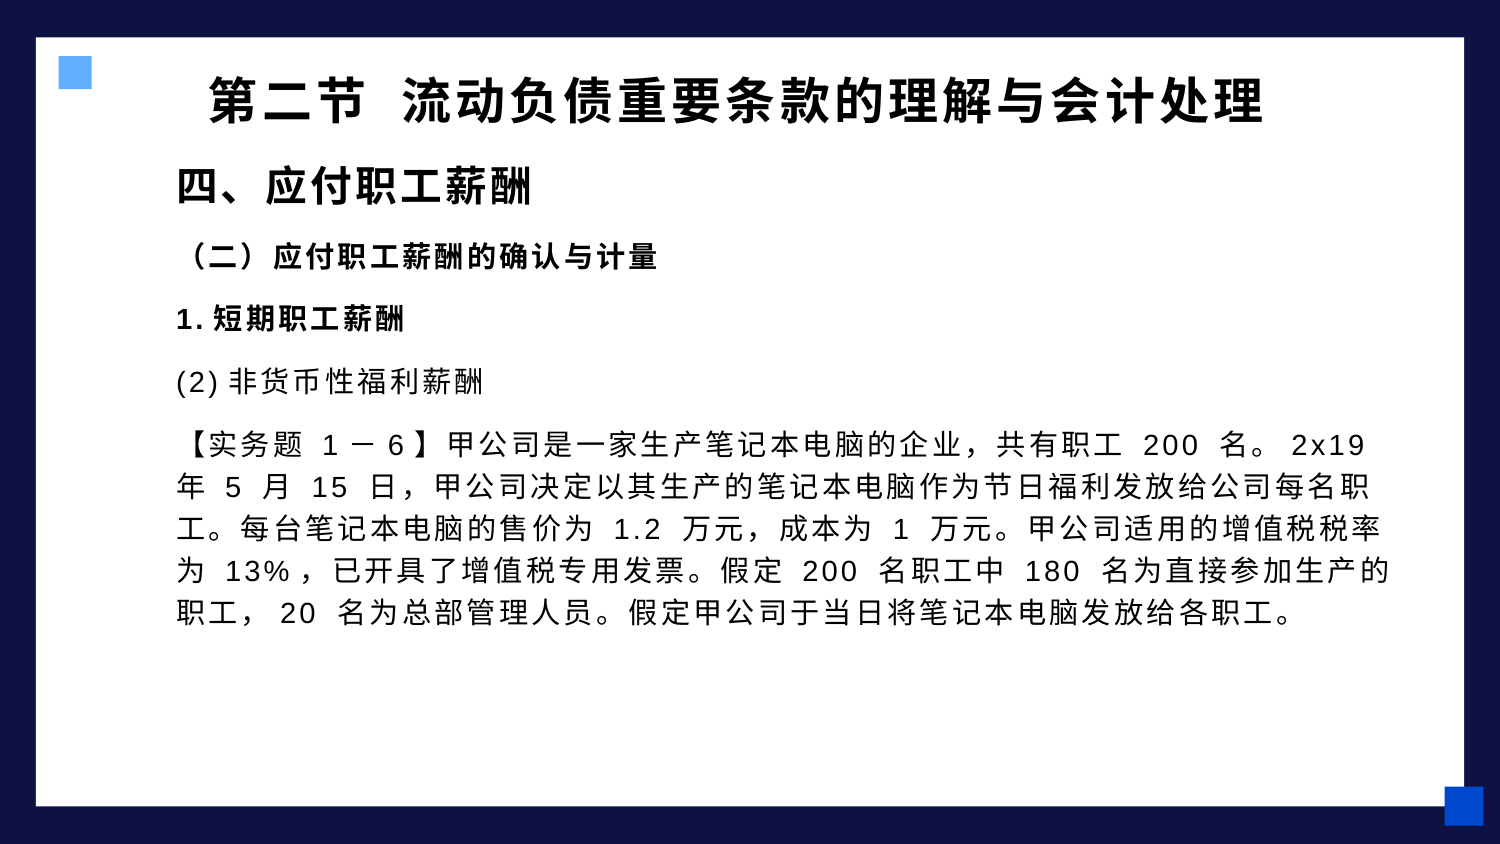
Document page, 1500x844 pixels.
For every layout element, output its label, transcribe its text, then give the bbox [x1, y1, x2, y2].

title 第二节 流动负债重要条款的理解与会计处理 [141, 48, 1327, 138]
list 四、应付职工薪酬 （二）应付职工薪酬的确认与计量 1.短期职工薪酬 (2)非货币性福利薪酬 【实务题 1－6】甲公司是一家生产笔记本电脑的企业，共有职工 200 名。2x19 年 5 月 15 日，甲公司决定以其生产的笔记本电脑作为节日福利发放给公司每名职工。每台笔记本电脑的售价为 1.2 万元，成本为 1 万元。甲公司适用的增值税税率为 13%，已开具了增值税专用发票。假定 200 名职工中 180 名为直接参加生产的职工，20 名为总部管理人员。假定甲公司于当日将笔记本电脑发放给各职工。 [159, 150, 1416, 575]
